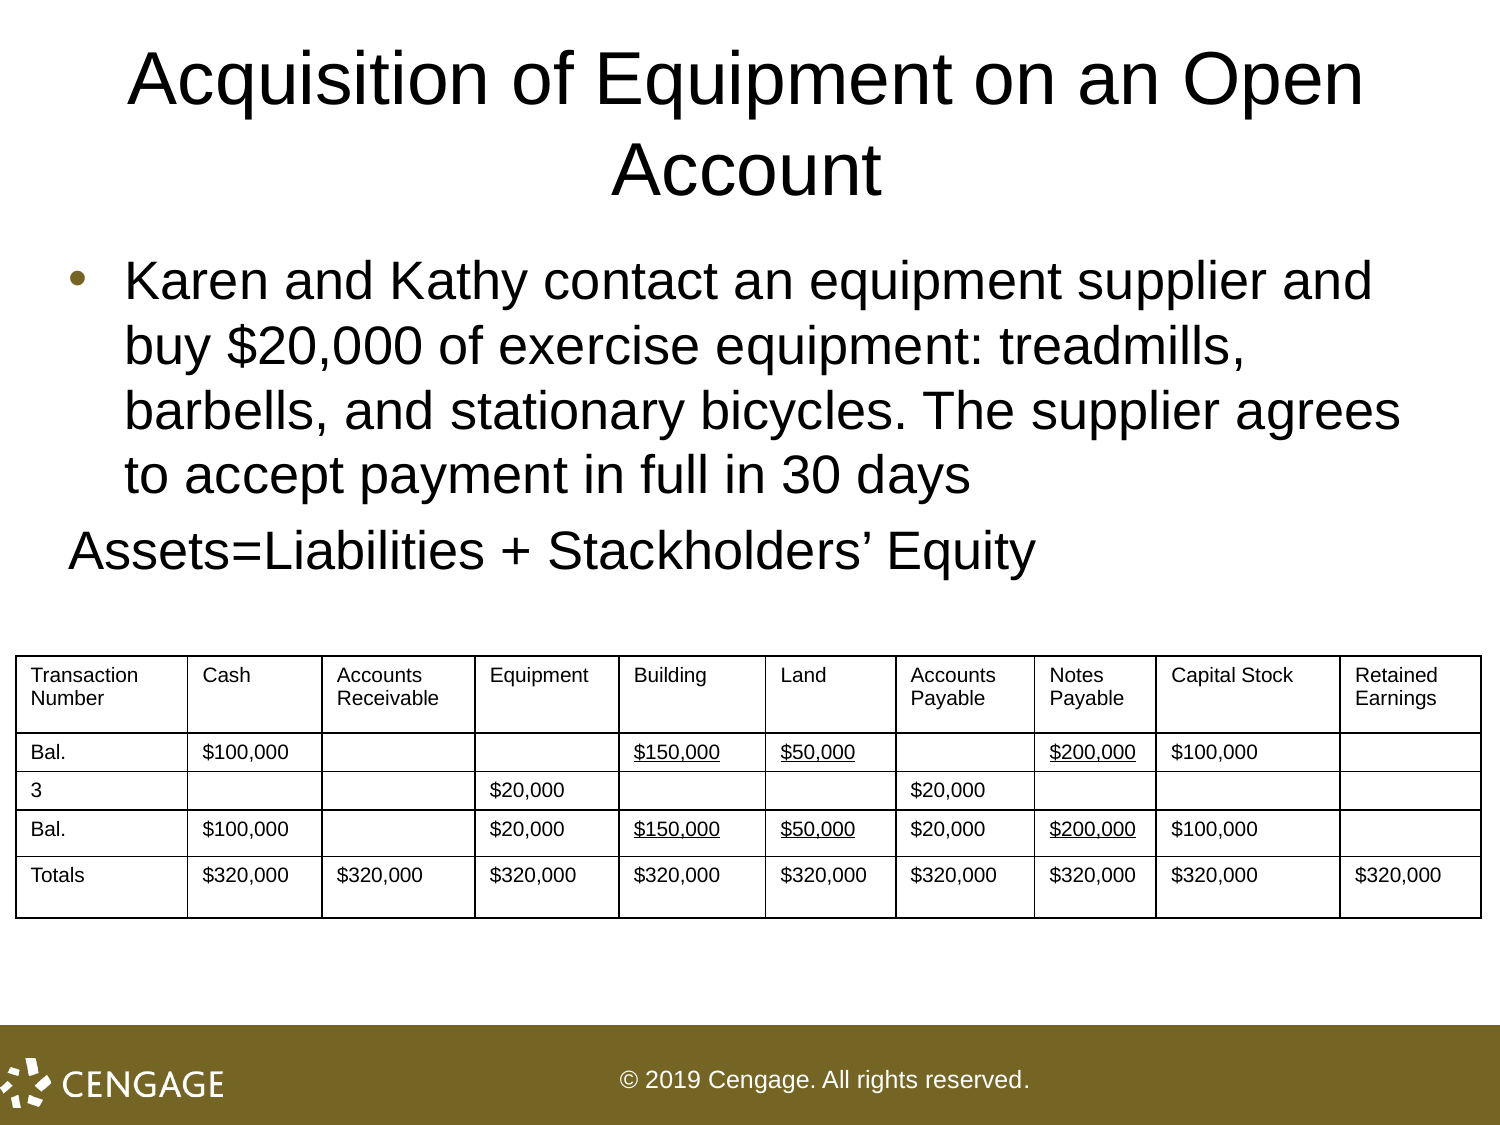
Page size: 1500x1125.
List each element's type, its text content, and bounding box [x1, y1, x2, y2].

table_cell $50,000 [766, 811, 895, 856]
table_cell $320,000 [1157, 857, 1339, 917]
table_header Accounts Receivable [323, 657, 474, 732]
table_cell [1035, 772, 1155, 809]
table_cell [323, 772, 474, 809]
table_cell $320,000 [897, 857, 1034, 917]
table_cell [766, 772, 895, 809]
table_cell [188, 772, 321, 809]
table_header Land [766, 657, 895, 732]
table_cell $200,000 [1035, 811, 1155, 856]
table_cell $320,000 [1341, 857, 1480, 917]
table_cell [897, 734, 1034, 771]
table_cell $320,000 [323, 857, 474, 917]
table_cell [1341, 811, 1480, 856]
table_cell $320,000 [766, 857, 895, 917]
table_cell $20,000 [897, 811, 1034, 856]
table_cell Bal. [17, 734, 187, 771]
table_cell $20,000 [476, 772, 618, 809]
table_cell [1157, 772, 1339, 809]
table_cell [323, 734, 474, 771]
table_header Accounts Payable [897, 657, 1034, 732]
table_cell $20,000 [476, 811, 618, 856]
title Acquisition of Equipment on an Open Account [88, 39, 1406, 200]
table_cell [620, 772, 765, 809]
table_cell $20,000 [897, 772, 1034, 809]
table_header Transaction Number [17, 657, 187, 732]
table_cell 3 [17, 772, 187, 809]
table_cell [1341, 772, 1480, 809]
table_header Equipment [476, 657, 618, 732]
table_cell $200,000 [1035, 734, 1155, 771]
table_header Building [620, 657, 765, 732]
table_cell Totals [17, 857, 187, 917]
picture [0, 1058, 223, 1108]
table_cell [1341, 734, 1480, 771]
table_cell $150,000 [620, 811, 765, 856]
table_header Retained Earnings [1341, 657, 1480, 732]
table_cell $320,000 [476, 857, 618, 917]
table_header Cash [188, 657, 321, 732]
table_cell [323, 811, 474, 856]
table_cell $50,000 [766, 734, 895, 771]
table_cell [476, 734, 618, 771]
table_cell $320,000 [620, 857, 765, 917]
table_cell $100,000 [1157, 734, 1339, 771]
table_cell $100,000 [1157, 811, 1339, 856]
table_header Capital Stock [1157, 657, 1339, 732]
table_cell $320,000 [188, 857, 321, 917]
table_cell $150,000 [620, 734, 765, 771]
table_cell $320,000 [1035, 857, 1155, 917]
table_cell $100,000 [188, 734, 321, 771]
table_cell Bal. [17, 811, 187, 856]
table_cell $100,000 [188, 811, 321, 856]
table_header Notes Payable [1035, 657, 1155, 732]
list Karen and Kathy contact an equipment supplier and buy $20,000 of exercise equipment: treadmills, barbells, and stationary bicycles. The supplier agrees to accept payment in full in 30 days Assets=Liabilities + Stackholders’ Equity [53, 237, 1463, 613]
